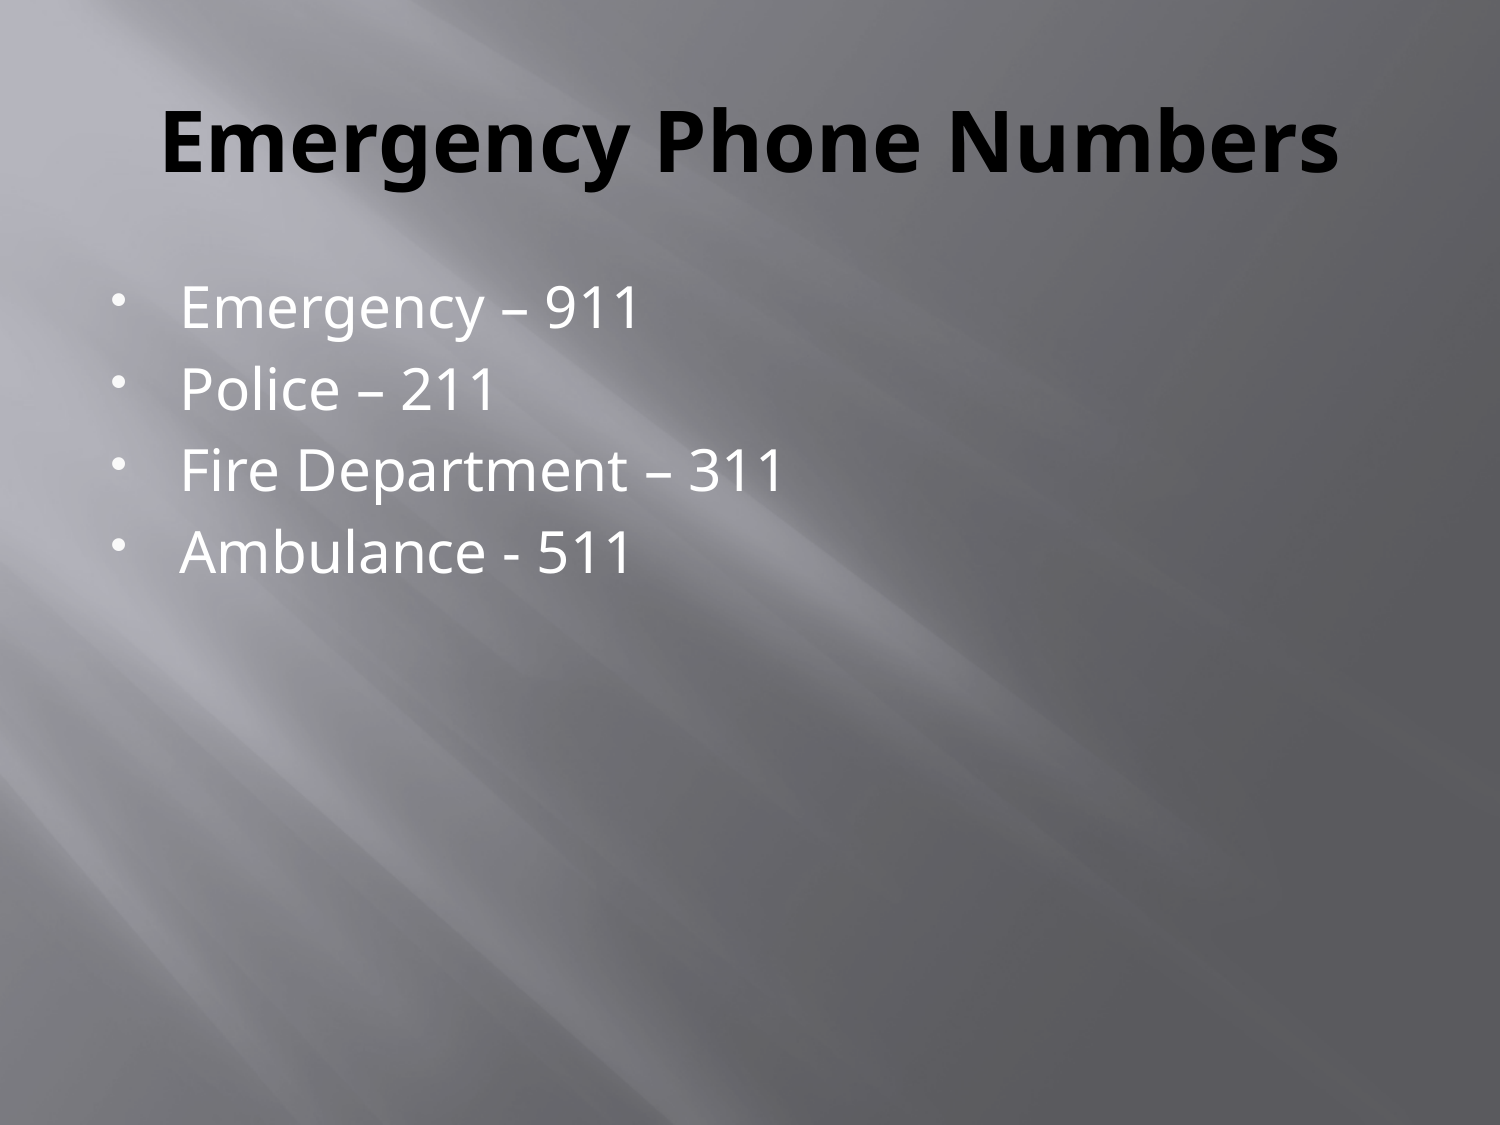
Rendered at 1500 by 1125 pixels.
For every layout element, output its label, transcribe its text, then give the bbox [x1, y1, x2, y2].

title Emergency Phone Numbers [75, 45, 1425, 233]
list Emergency – 911 Police – 211 Fire Department – 311 Ambulance - 511 [75, 262, 1425, 1035]
